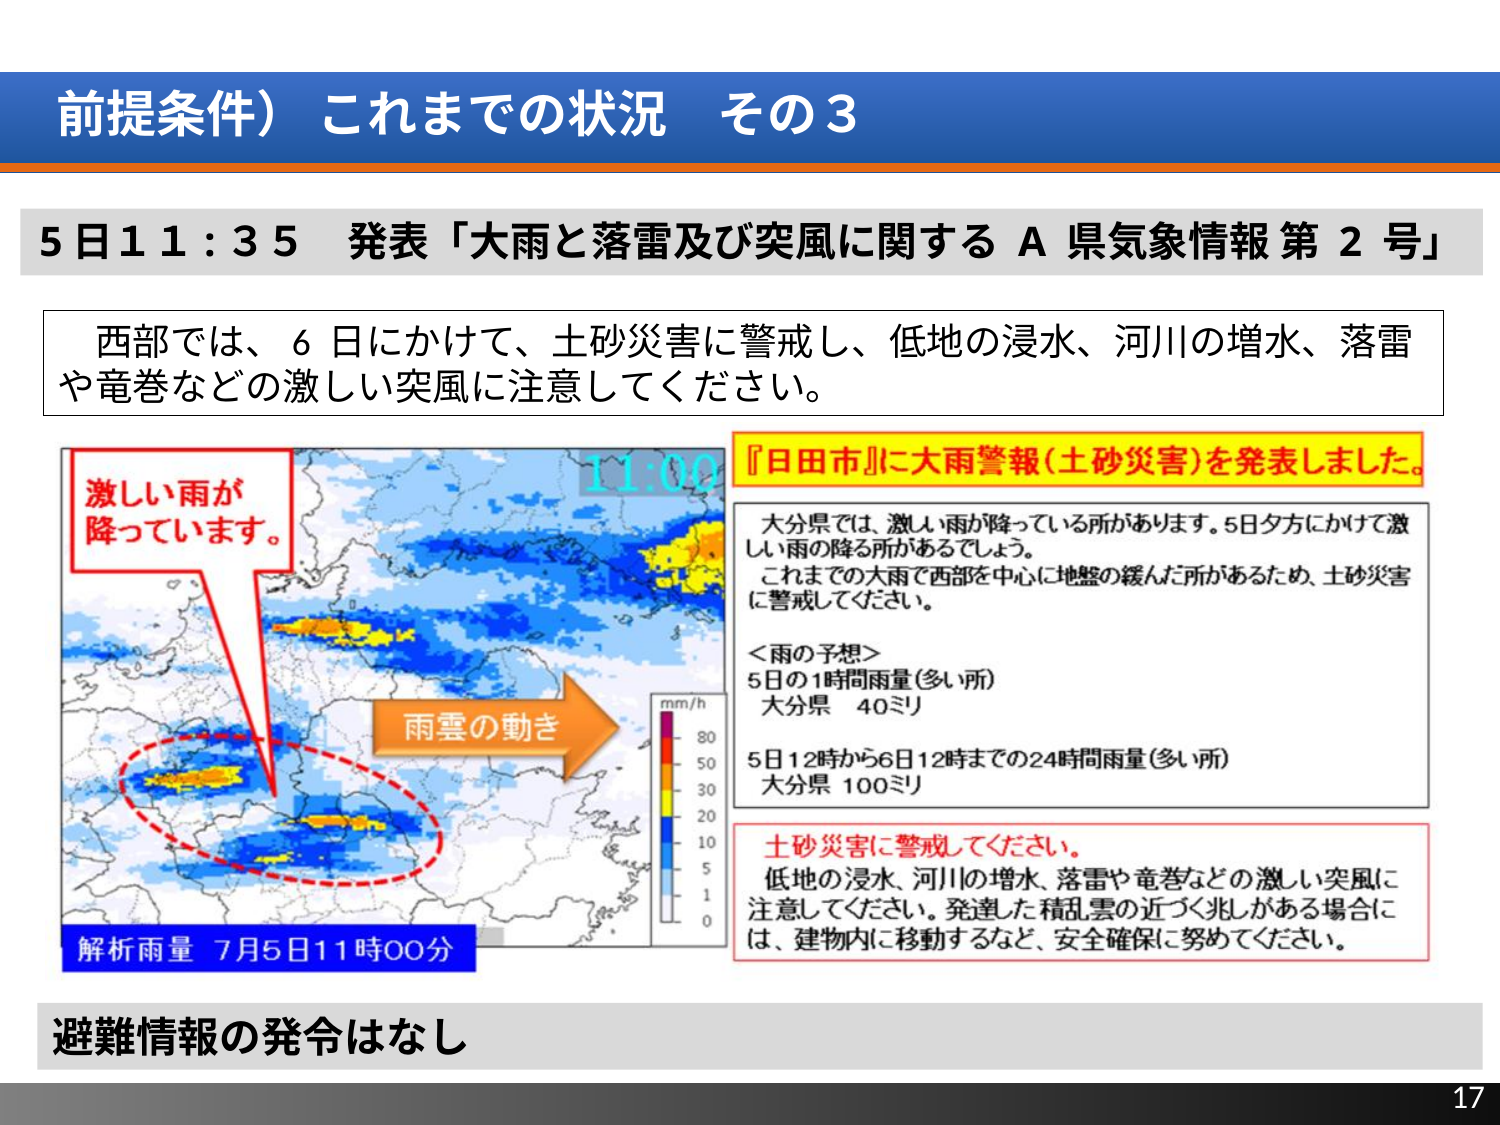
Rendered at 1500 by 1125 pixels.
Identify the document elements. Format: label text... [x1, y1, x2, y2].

title 前提条件） これまでの状況 その３ [41, 59, 1336, 173]
slide_number 17 [1162, 1065, 1500, 1125]
text_box 西部では、6 日にかけて、土砂災害に警戒し、低地の浸水、河川の増水、落雷や竜巻などの激しい突風に注意してください。 [43, 310, 1444, 416]
text_box 5日１１:３５ 発表「大雨と落雷及び突風に関する A 県気象情報 第 2 号」 [20, 208, 1483, 276]
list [45, 422, 1441, 984]
text_box 避難情報の発令はなし [37, 1002, 1483, 1070]
